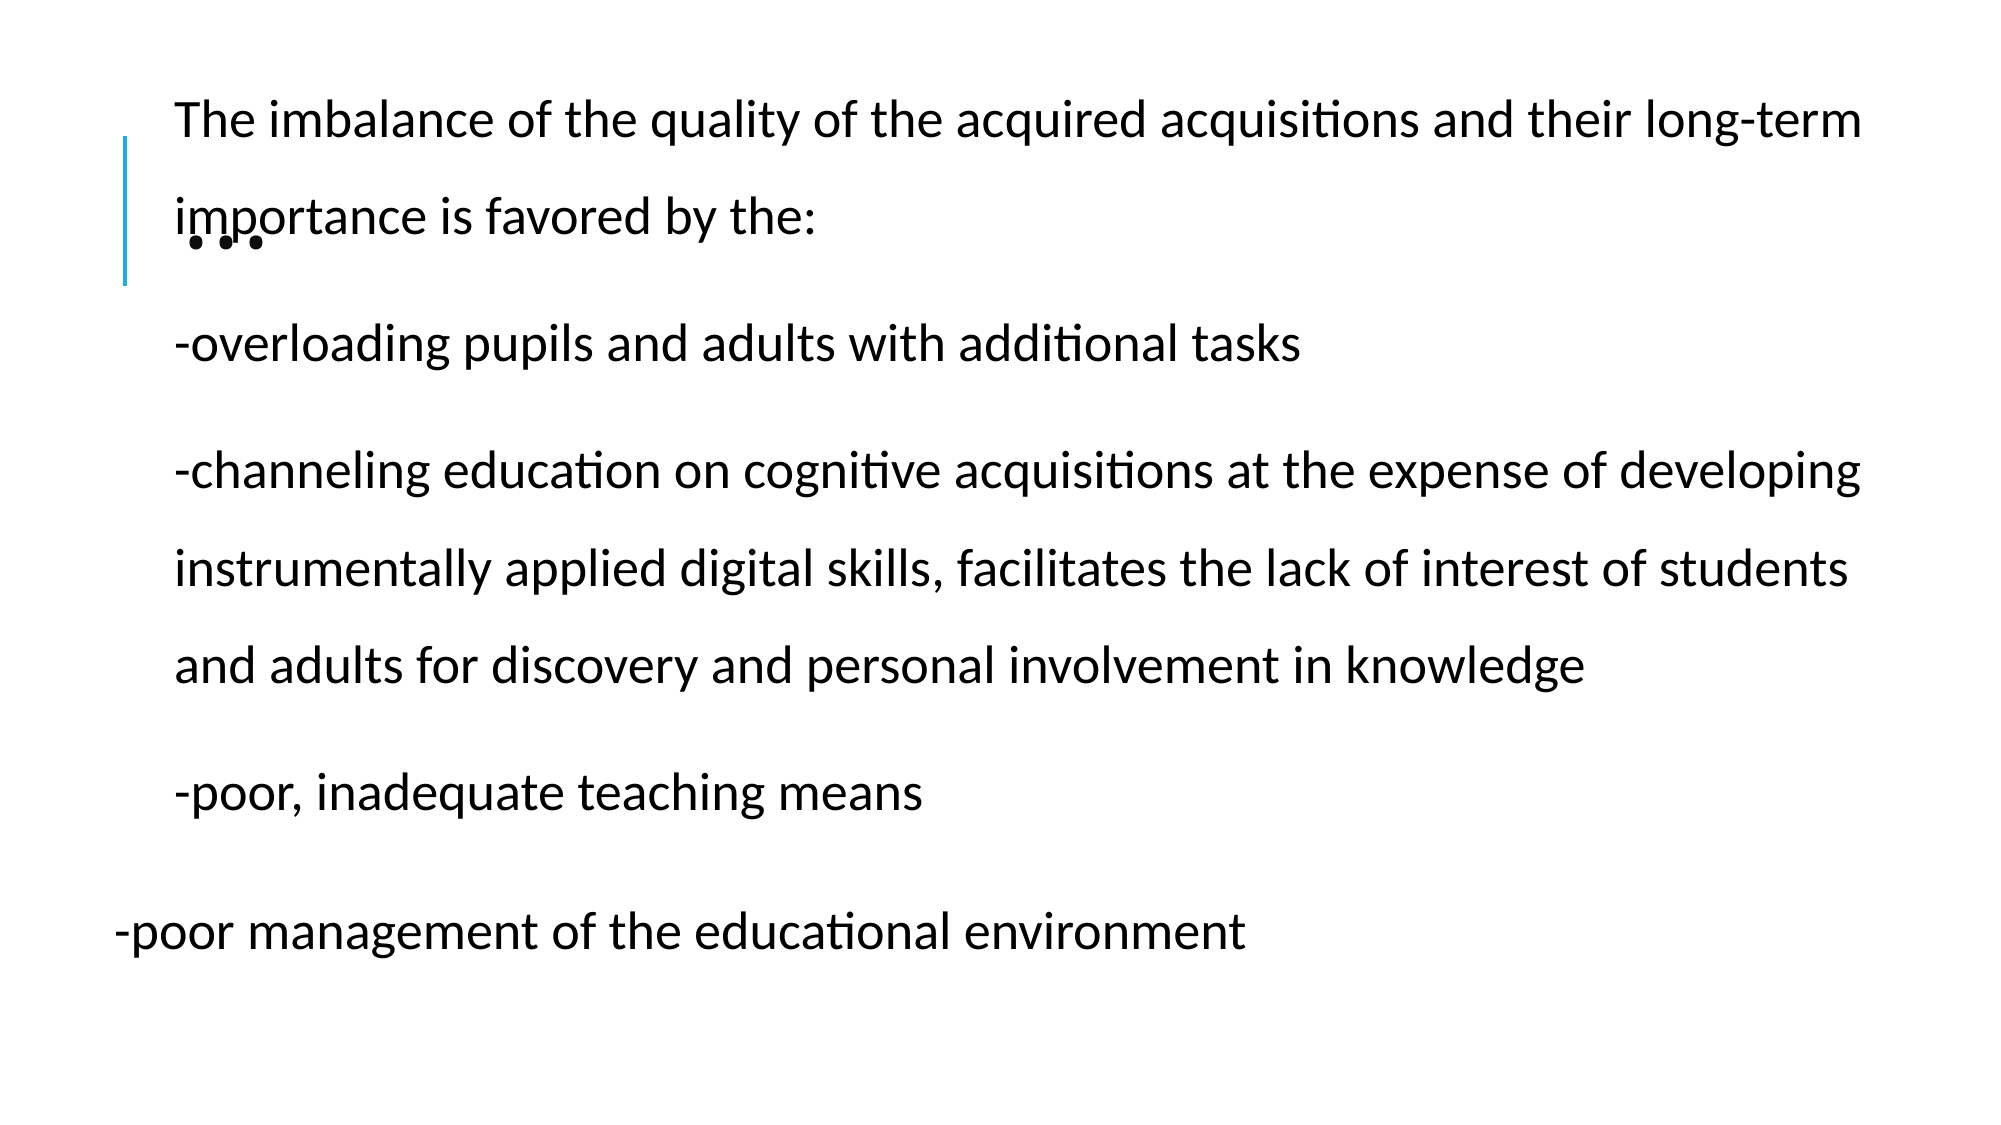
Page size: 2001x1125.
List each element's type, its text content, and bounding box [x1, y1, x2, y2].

list The imbalance of the quality of the acquired acquisitions and their long-term importance is favored by the: -overloading pupils and adults with additional tasks -channeling education on cognitive acquisitions at the expense of developing instrumentally applied digital skills, facilitates the lack of interest of students and adults for discovery and personal involvement in knowledge -poor, inadequate teaching means -poor management of the educational environment [91, 43, 1950, 1035]
